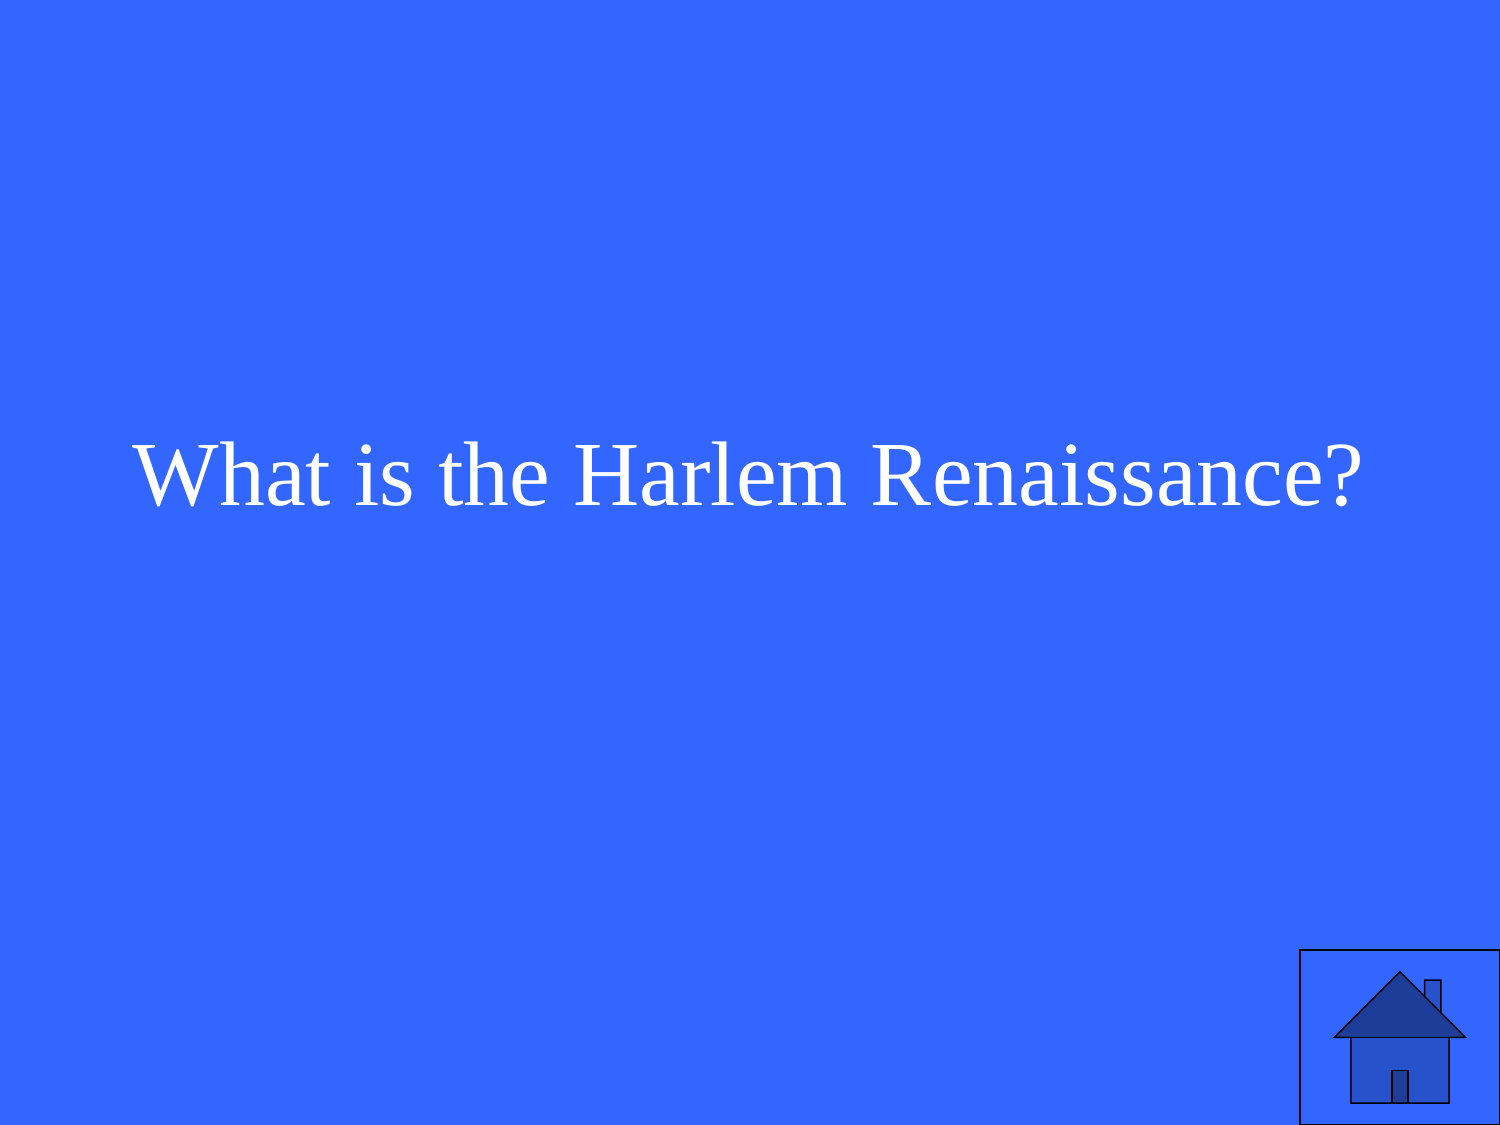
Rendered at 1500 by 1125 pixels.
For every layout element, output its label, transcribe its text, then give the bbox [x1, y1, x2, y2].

text_box [1299, 950, 1500, 1125]
title What is the Harlem Renaissance? [112, 374, 1388, 563]
